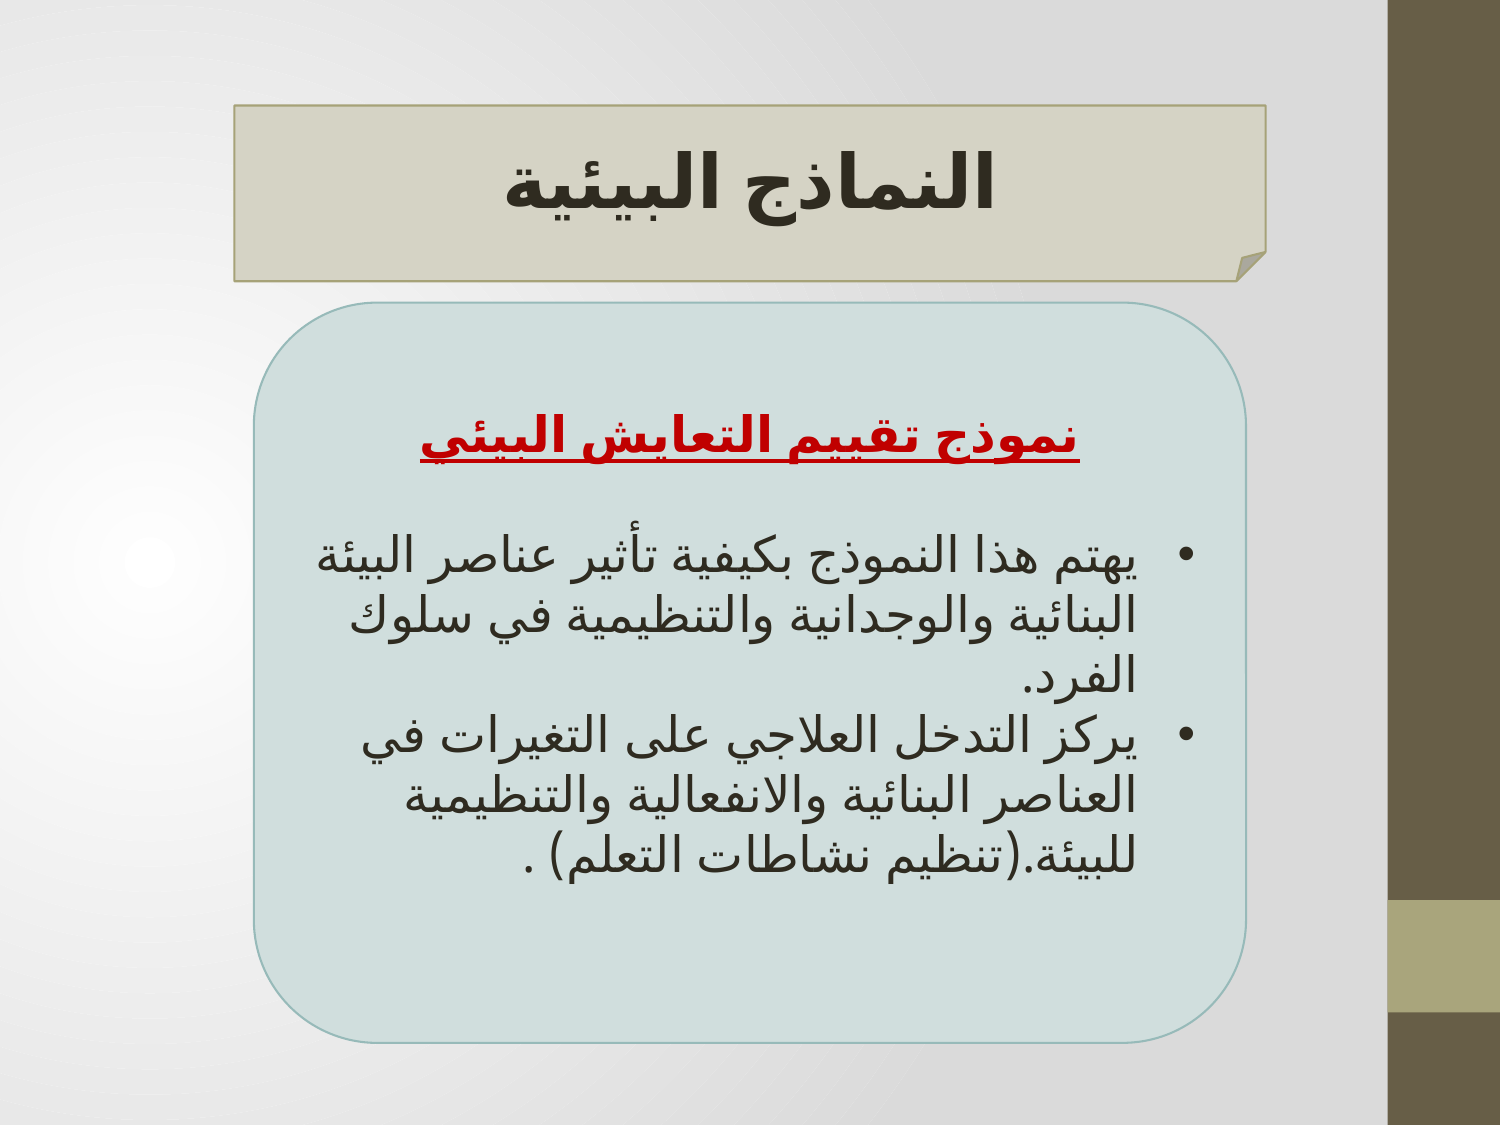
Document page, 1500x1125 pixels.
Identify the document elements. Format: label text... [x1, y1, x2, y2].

text_box النماذج البيئية [233, 104, 1267, 283]
text_box نموذج تقييم التعايش البيئي يهتم هذا النموذج بكيفية تأثير عناصر البيئة البنائية والوجدانية والتنظيمية في سلوك الفرد. يركز التدخل العلاجي على التغيرات في العناصر البنائية والانفعالية والتنظيمية للبيئة.(تنظيم نشاطات التعلم) . [252, 301, 1248, 1044]
